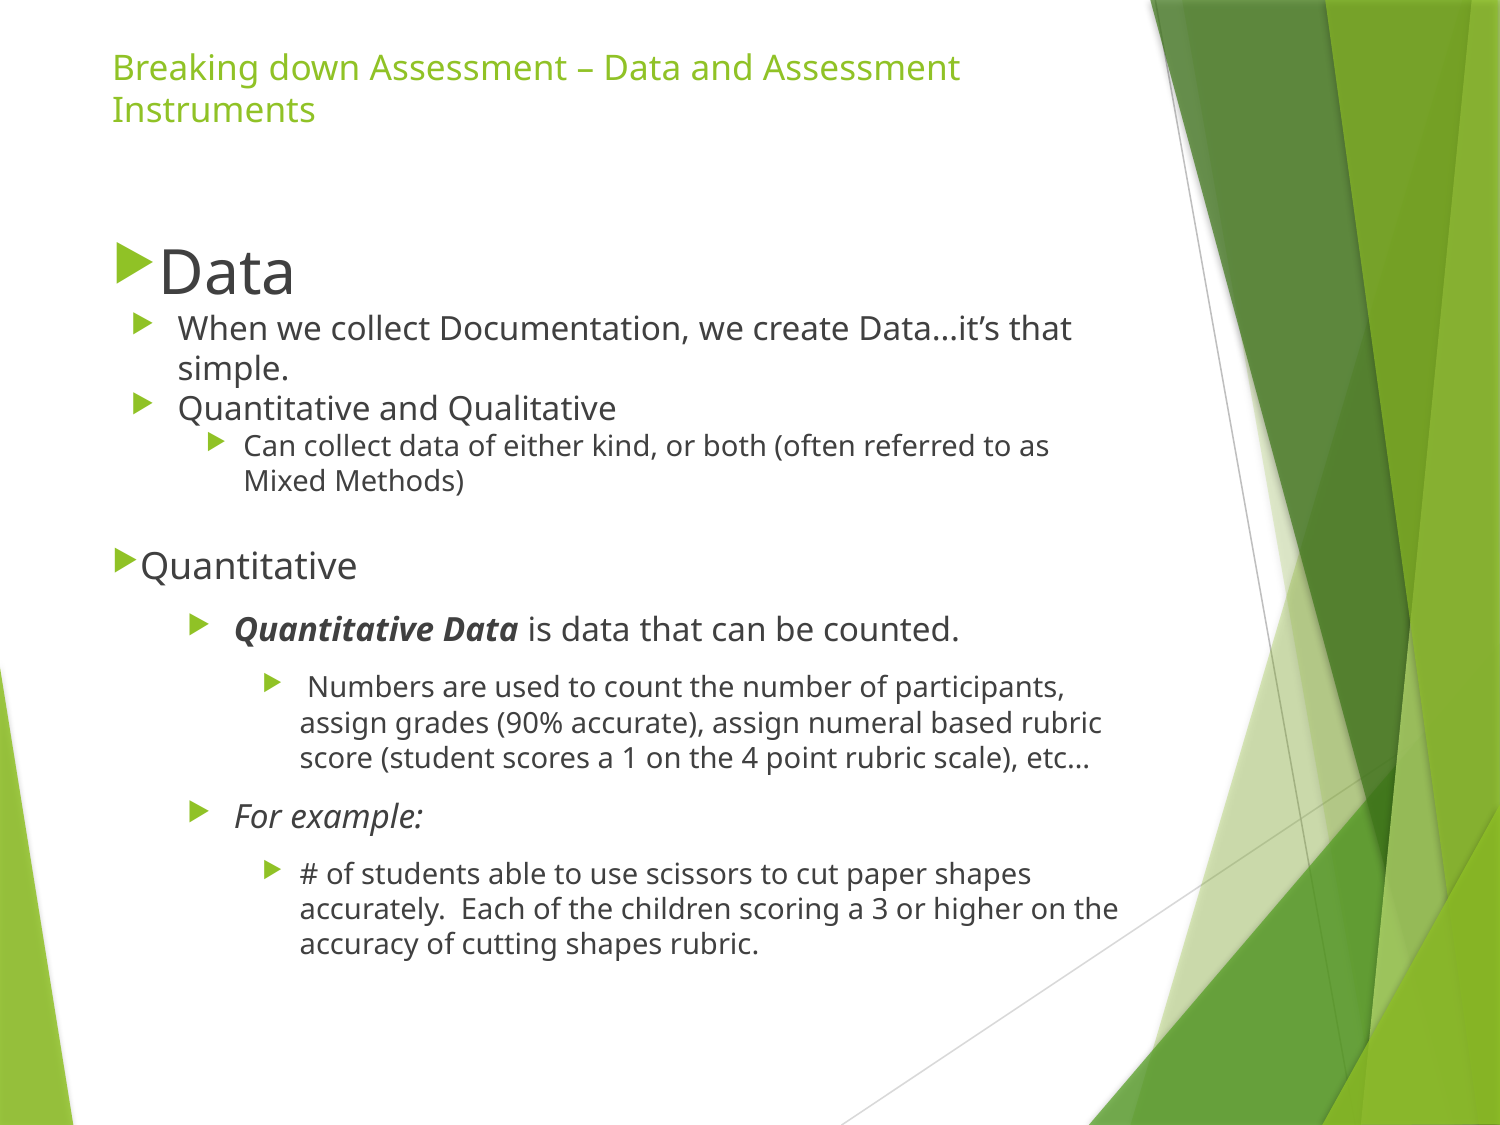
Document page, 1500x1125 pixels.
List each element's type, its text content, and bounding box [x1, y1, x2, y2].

list Data When we collect Documentation, we create Data…it’s that simple. Quantitative and Qualitative Can collect data of either kind, or both (often referred to as Mixed Methods) Quantitative Quantitative Data is data that can be counted. Numbers are used to count the number of participants, assign grades (90% accurate), assign numeral based rubric score (student scores a 1 on the 4 point rubric scale), etc… For example: # of students able to use scissors to cut paper shapes accurately. Each of the children scoring a 3 or higher on the accuracy of cutting shapes rubric. [97, 224, 1139, 1079]
title Breaking down Assessment – Data and Assessment Instruments [97, 37, 1139, 138]
